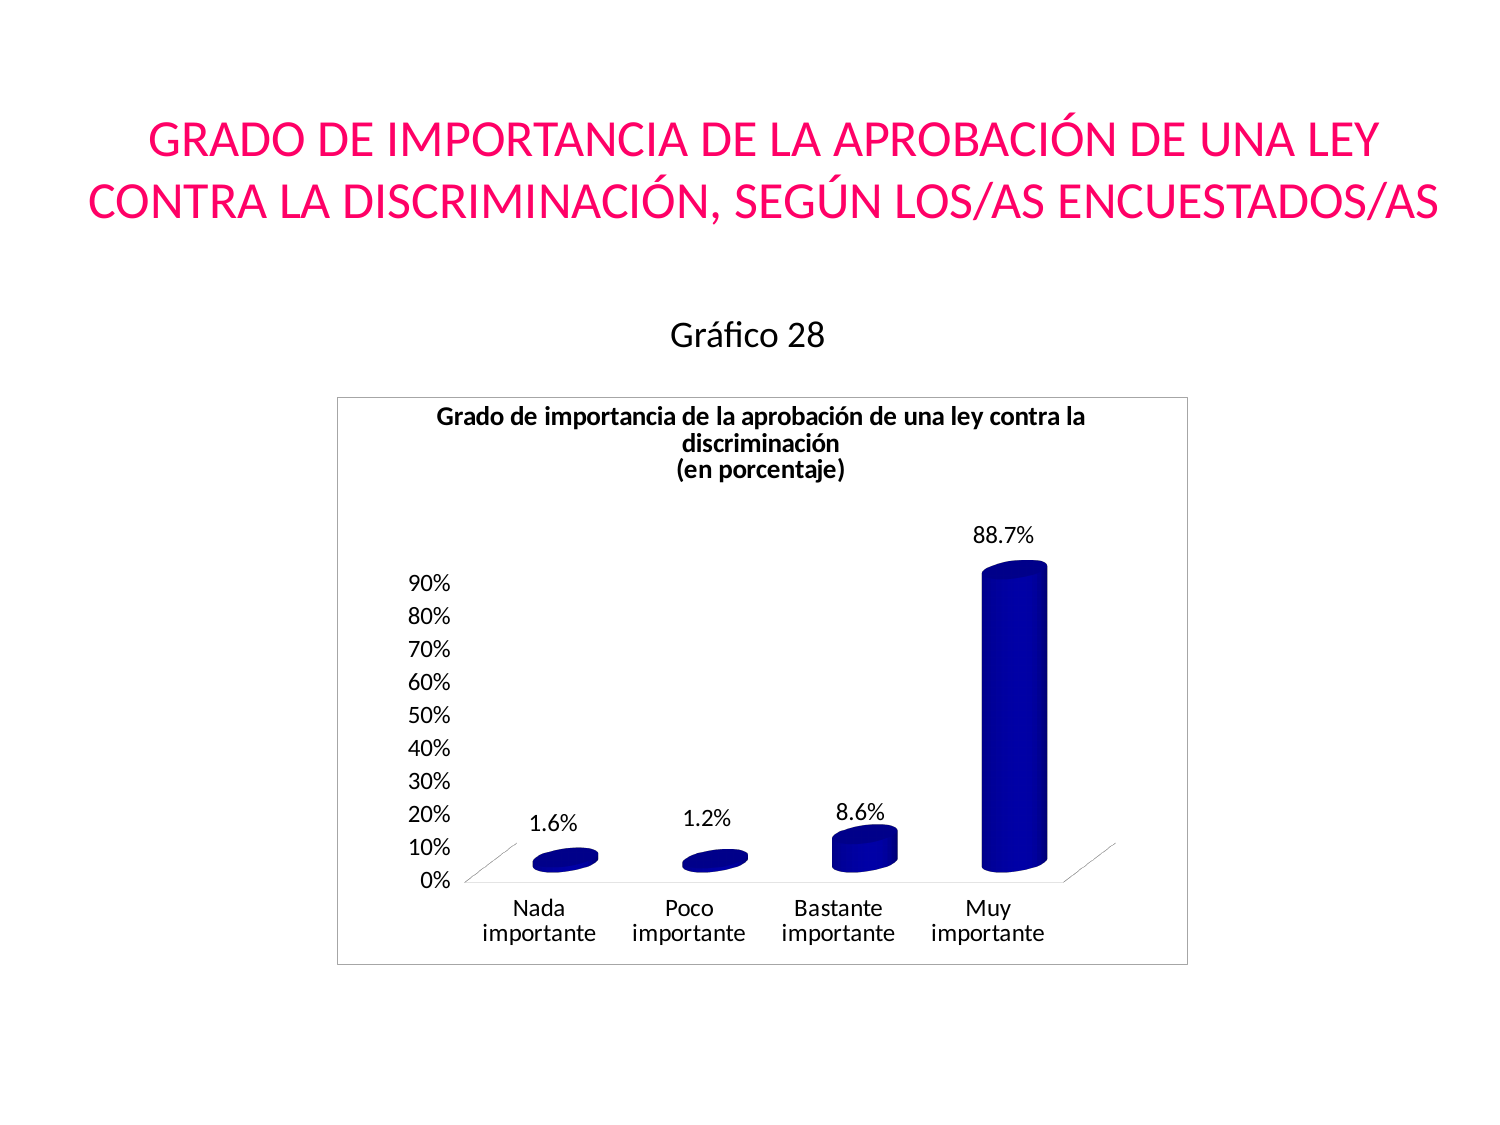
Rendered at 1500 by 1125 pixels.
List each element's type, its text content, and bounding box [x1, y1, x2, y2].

text_box GRADO DE IMPORTANCIA DE LA APROBACIÓN DE UNA LEY CONTRA LA DISCRIMINACIÓN, SEGÚN LOS/AS ENCUESTADOS/AS [64, 113, 1465, 220]
text_box Gráfico 28 [655, 302, 868, 363]
chart [336, 396, 1188, 965]
